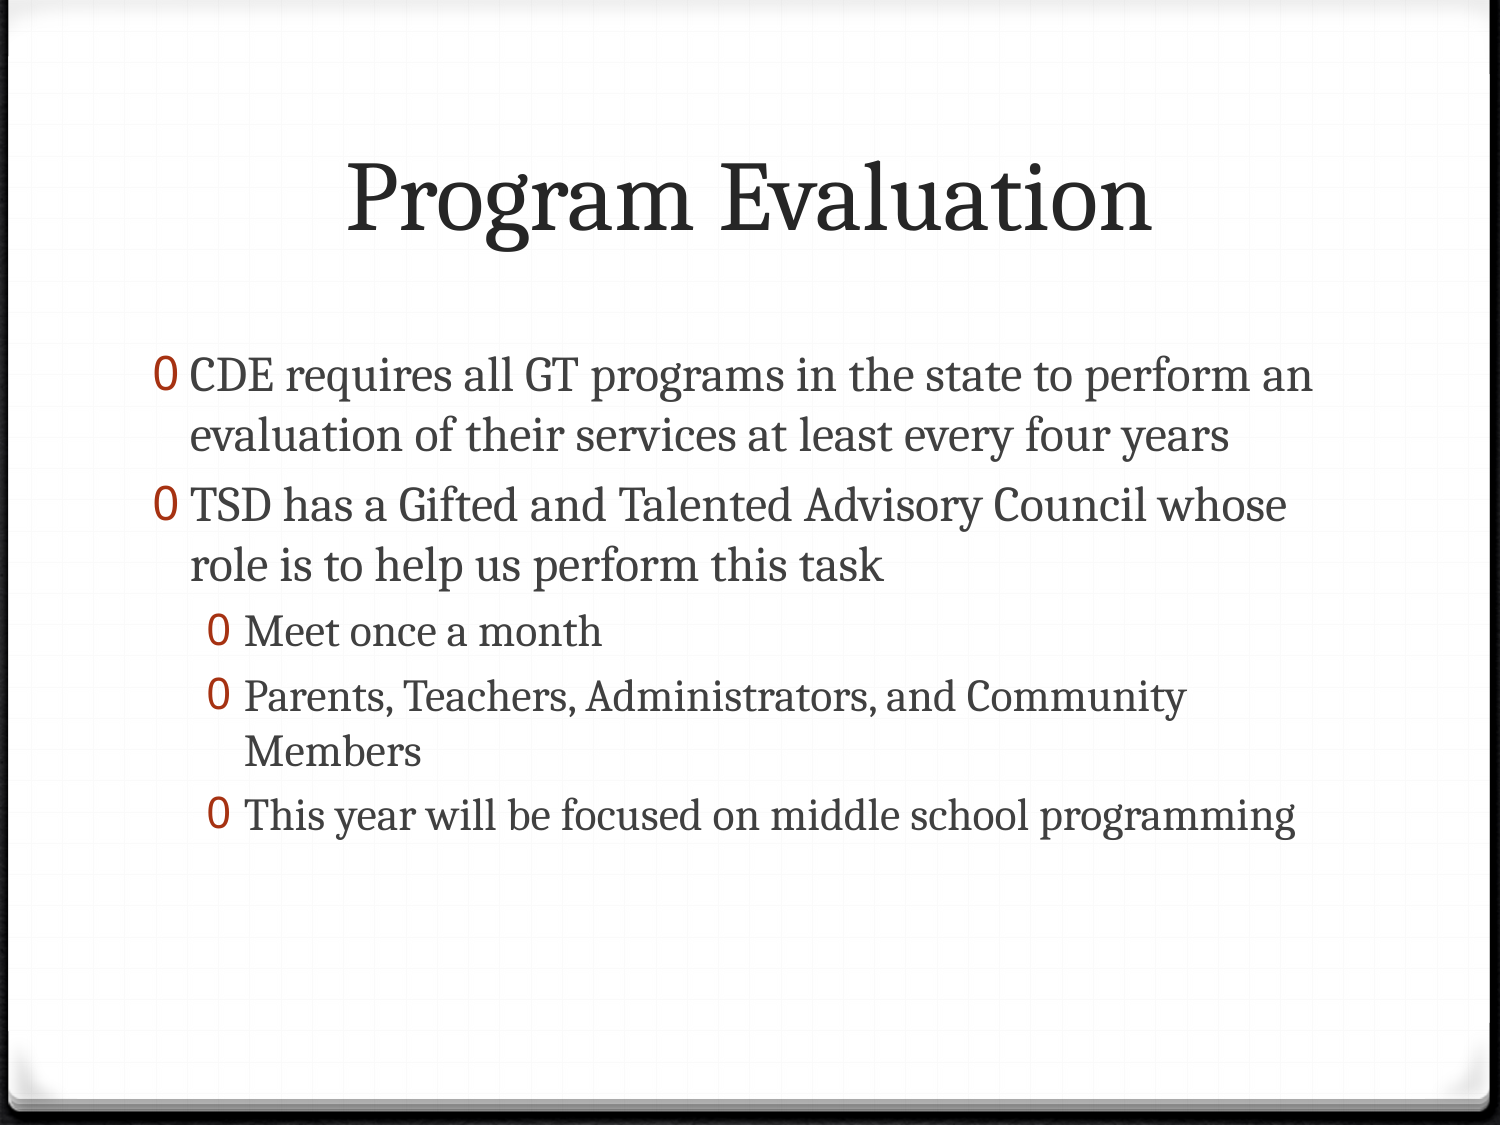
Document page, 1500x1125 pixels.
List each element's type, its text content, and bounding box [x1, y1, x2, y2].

title Program Evaluation [90, 71, 1410, 309]
list CDE requires all GT programs in the state to perform an evaluation of their services at least every four years TSD has a Gifted and Talented Advisory Council whose role is to help us perform this task Meet once a month Parents, Teachers, Administrators, and Community Members This year will be focused on middle school programming [137, 334, 1363, 983]
picture [0, 0, 1500, 1125]
